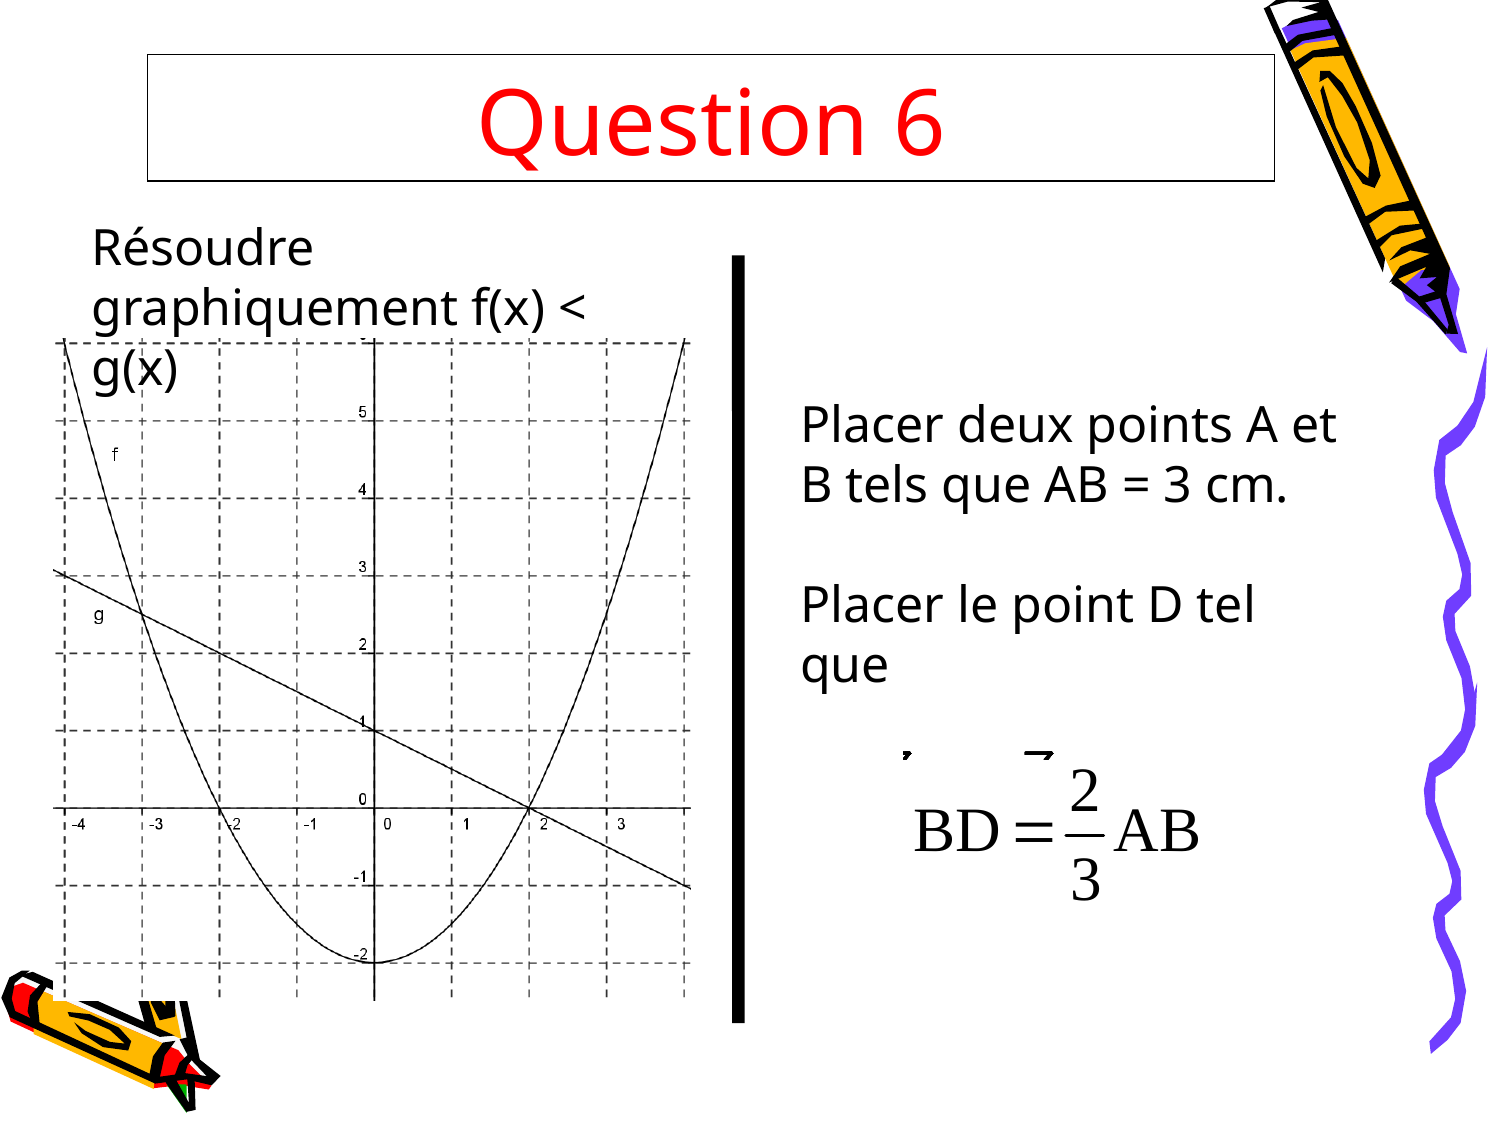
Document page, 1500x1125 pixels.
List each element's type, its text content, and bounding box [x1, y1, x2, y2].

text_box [903, 751, 1209, 915]
picture [52, 337, 691, 1001]
text_box Placer deux points A et B tels que AB = 3 cm. Placer le point D tel que [785, 385, 1365, 700]
title Question 6 [147, 54, 1275, 182]
text_box Résoudre graphiquement f(x) < g(x) [76, 208, 691, 337]
